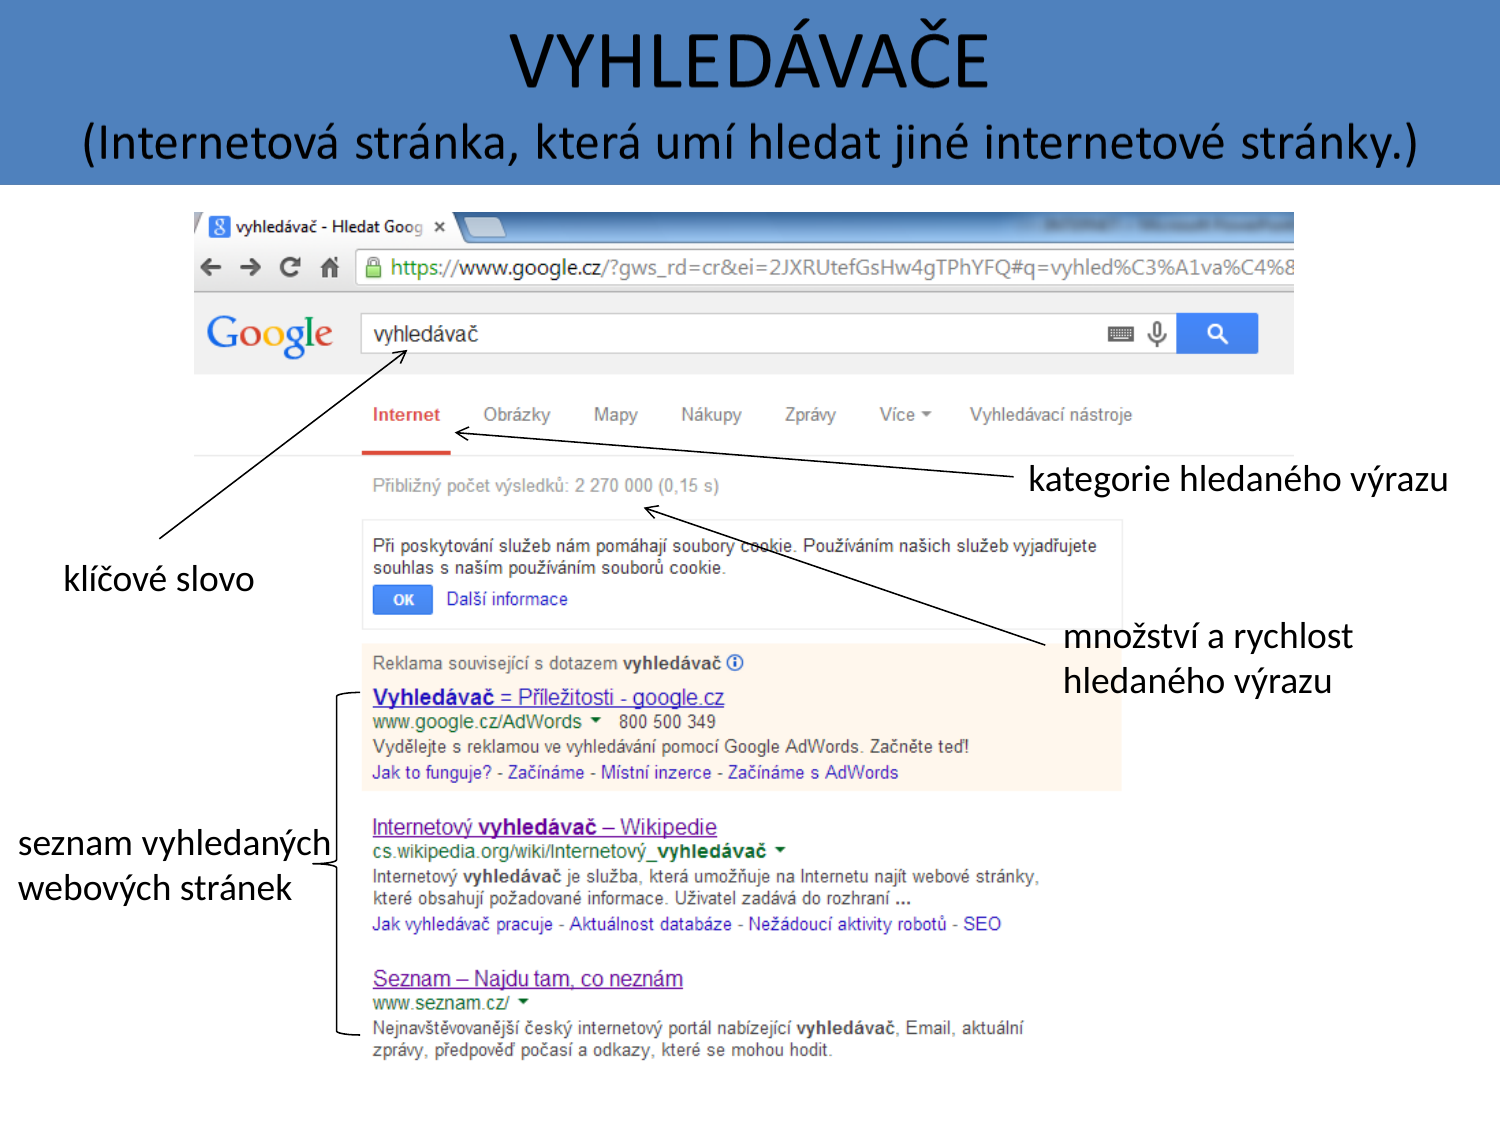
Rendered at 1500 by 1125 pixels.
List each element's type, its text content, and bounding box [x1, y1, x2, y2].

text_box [454, 432, 1011, 478]
text_box klíčové slovo [48, 546, 189, 607]
picture [194, 212, 1294, 1078]
picture [0, 0, 1500, 204]
text_box seznam vyhledaných webových stránek [3, 810, 189, 916]
text_box kategorie hledaného výrazu [1299, 446, 1474, 507]
text_box množství a rychlost hledaného výrazu [1299, 604, 1378, 709]
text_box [159, 349, 408, 540]
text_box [643, 507, 1046, 646]
